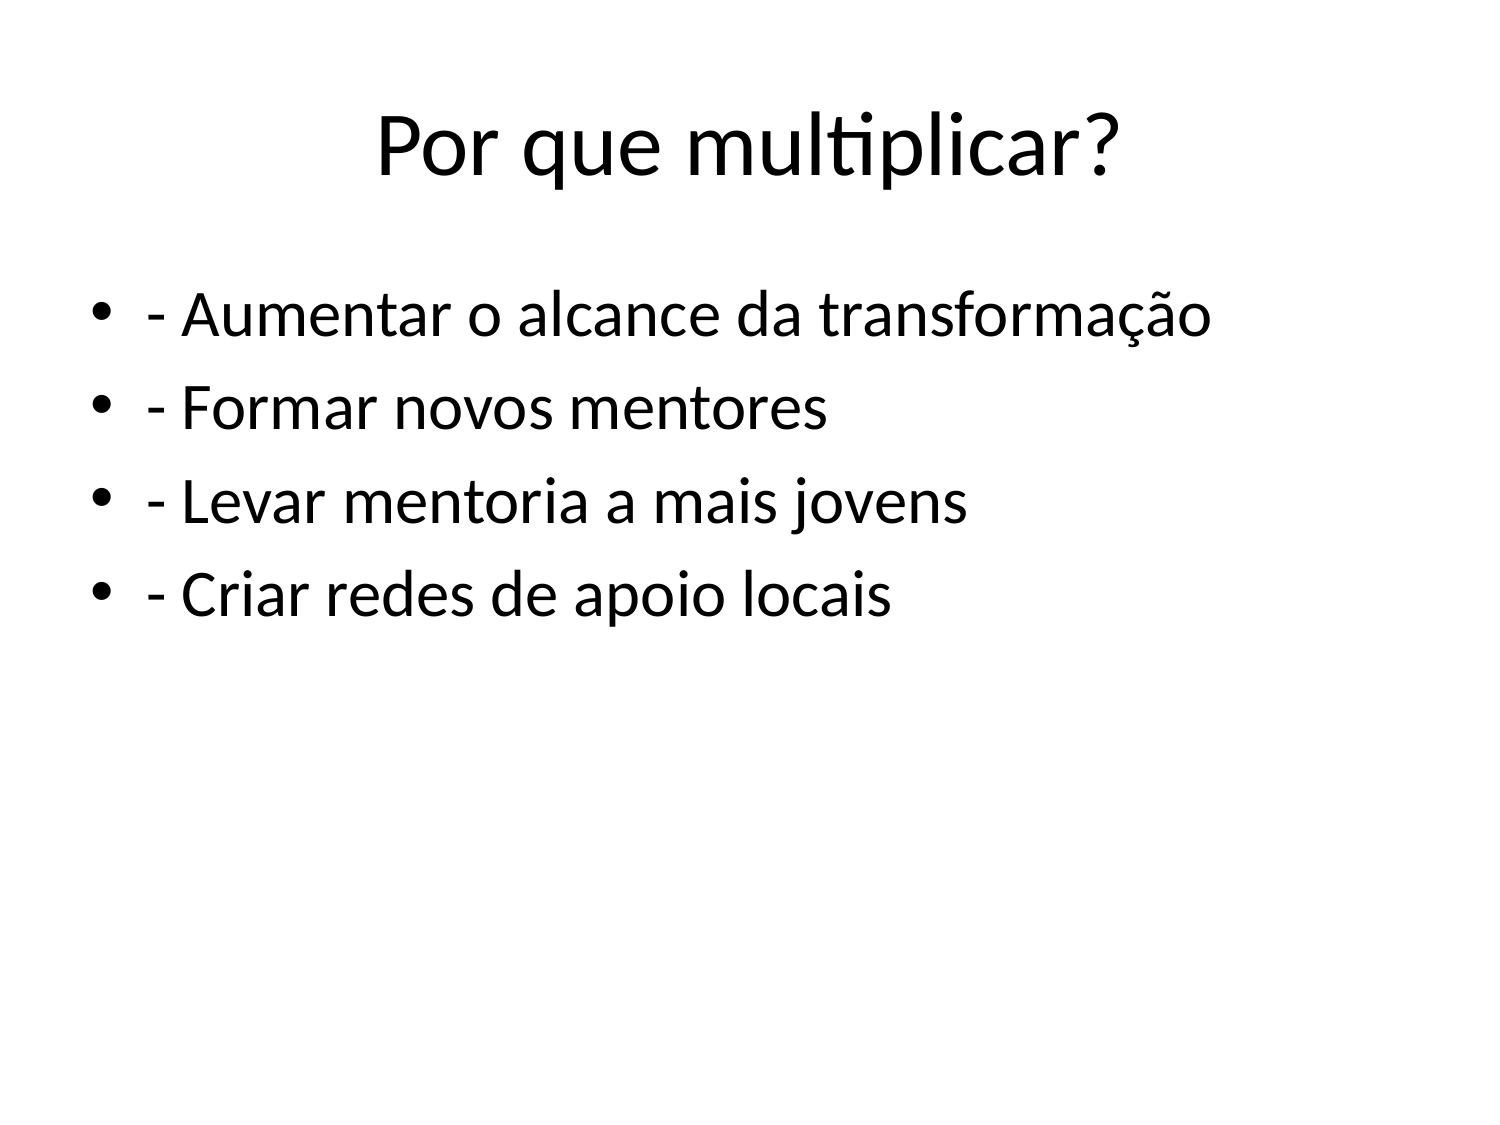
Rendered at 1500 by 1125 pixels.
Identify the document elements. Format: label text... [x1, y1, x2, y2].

title Por que multiplicar? [75, 45, 1425, 233]
list - Aumentar o alcance da transformação - Formar novos mentores - Levar mentoria a mais jovens - Criar redes de apoio locais [75, 262, 1425, 1005]
